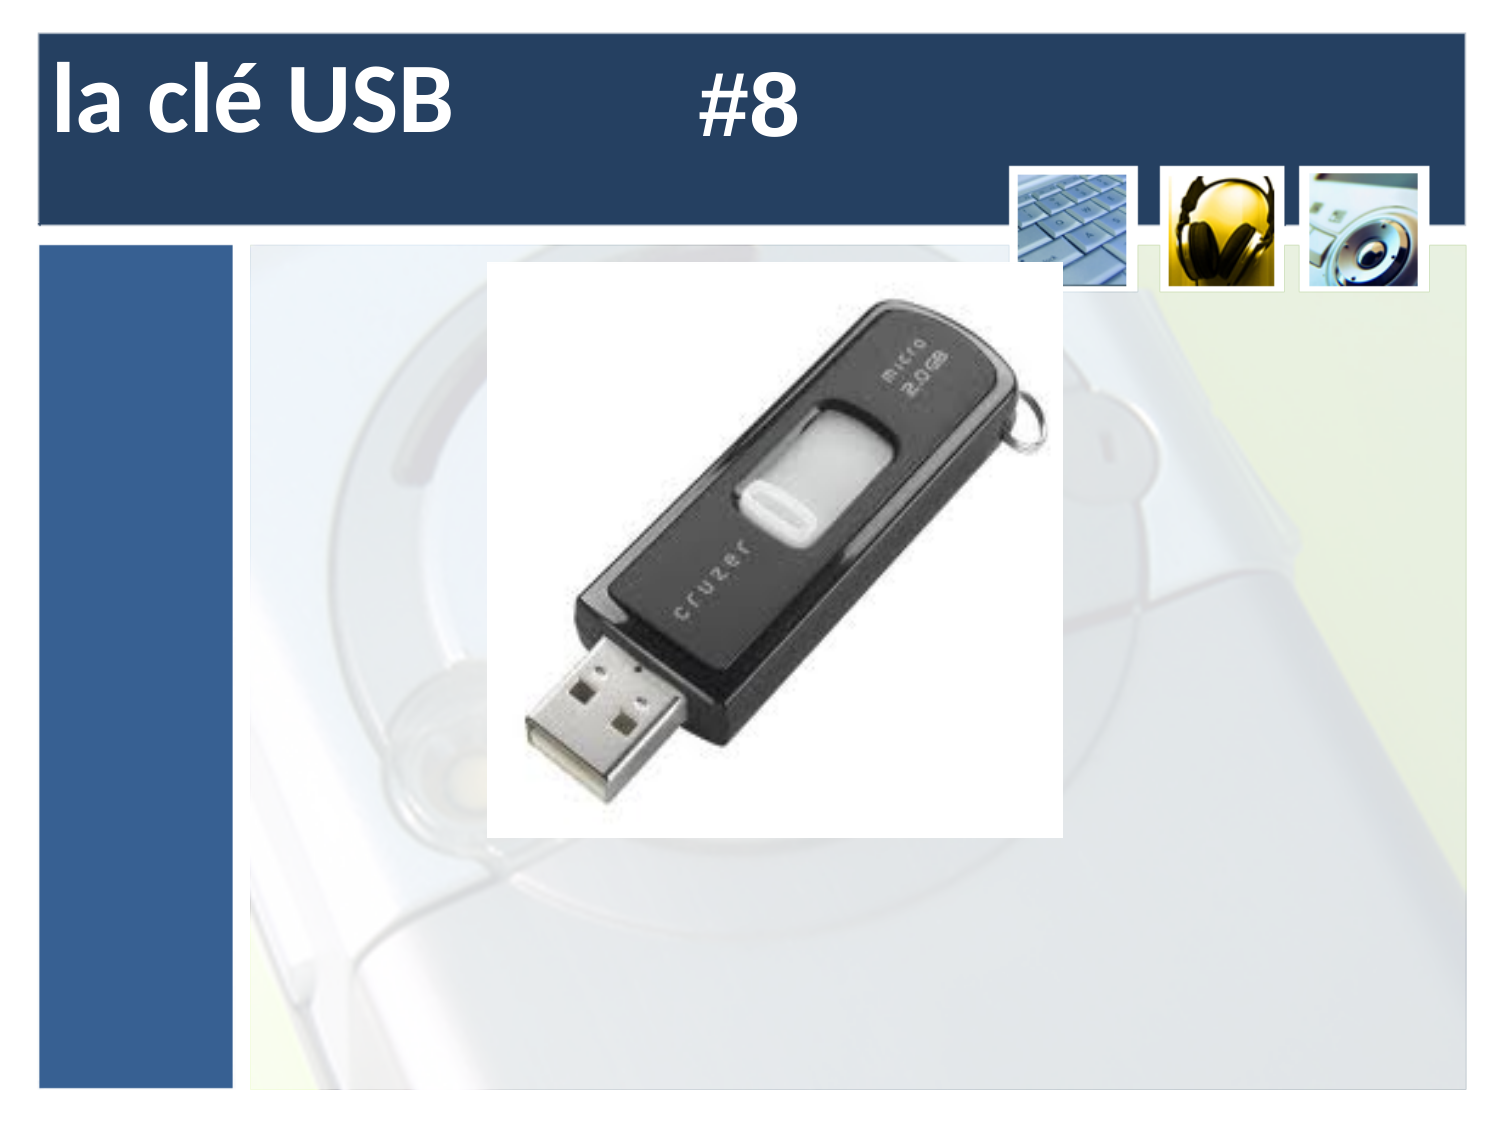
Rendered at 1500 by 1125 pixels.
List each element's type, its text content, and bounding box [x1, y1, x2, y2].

title #8 [75, 37, 1425, 163]
picture [0, 0, 1500, 1125]
text_box la clé USB [36, 24, 1224, 160]
